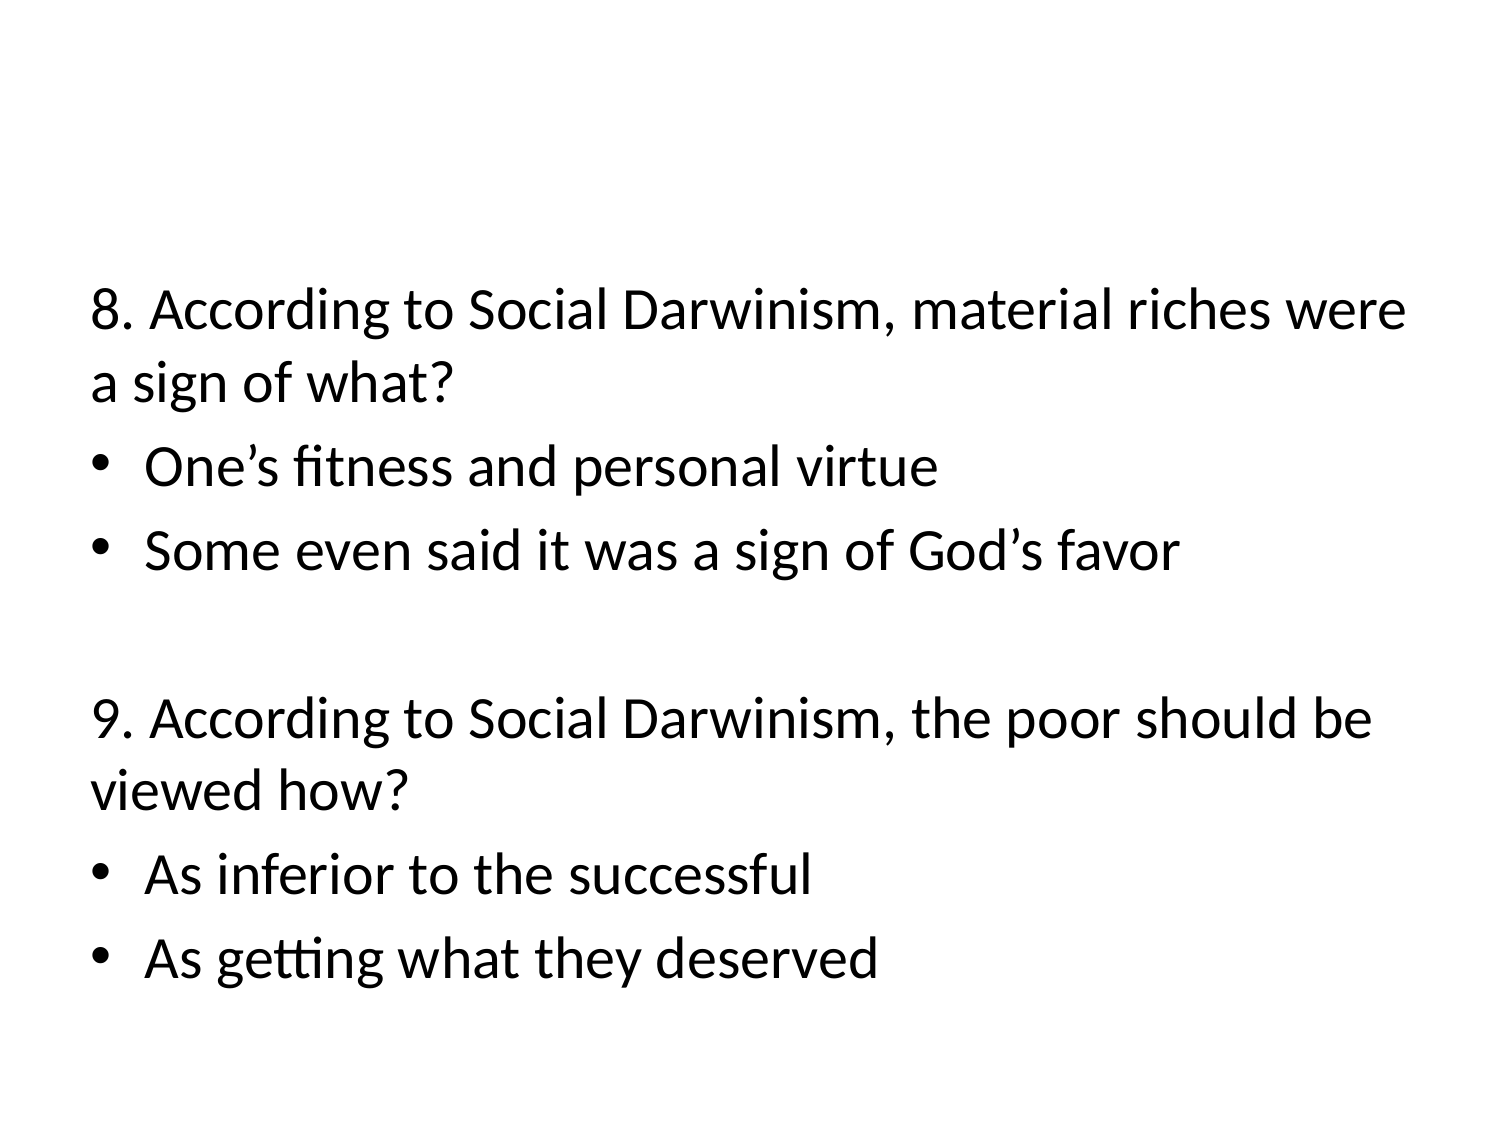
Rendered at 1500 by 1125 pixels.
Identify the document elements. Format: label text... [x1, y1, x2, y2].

list 8. According to Social Darwinism, material riches were a sign of what? One’s fitness and personal virtue Some even said it was a sign of God’s favor 9. According to Social Darwinism, the poor should be viewed how? As inferior to the successful As getting what they deserved [75, 262, 1425, 1005]
